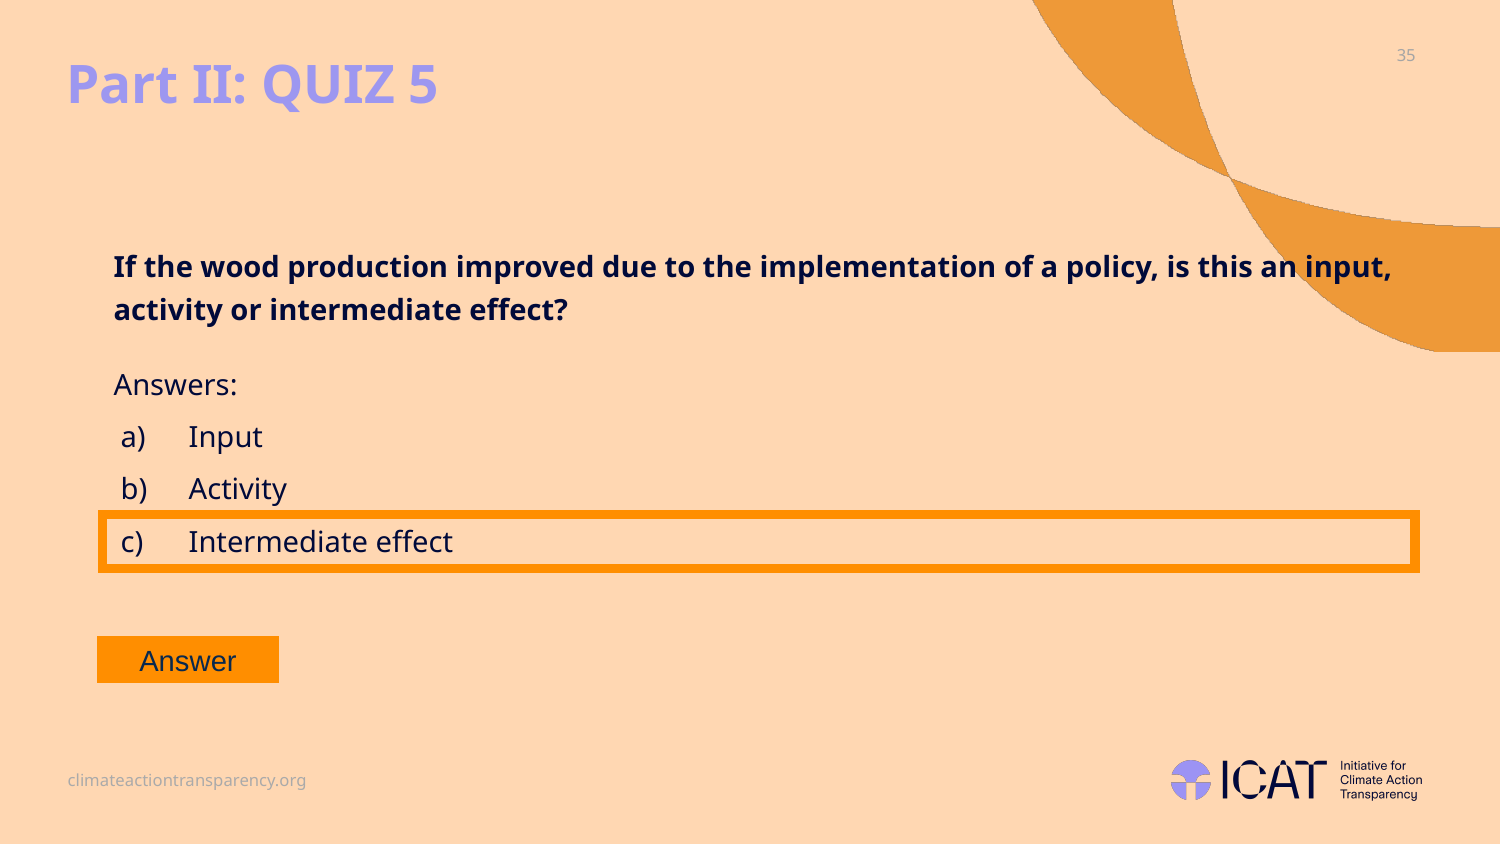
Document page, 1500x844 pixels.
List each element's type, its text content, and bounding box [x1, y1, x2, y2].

picture [1171, 724, 1459, 835]
text_box [102, 514, 1415, 569]
text_box Answer [98, 637, 278, 683]
list Answers: Input Activity Intermediate effect [98, 363, 1412, 721]
table_cell Very likely [1412, 511, 1419, 572]
list If the wood production improved due to the implementation of a policy, is this an input, activity or intermediate effect? [98, 204, 1416, 363]
title Part II: QUIZ 5 [51, 35, 1449, 130]
picture [976, 0, 1500, 352]
